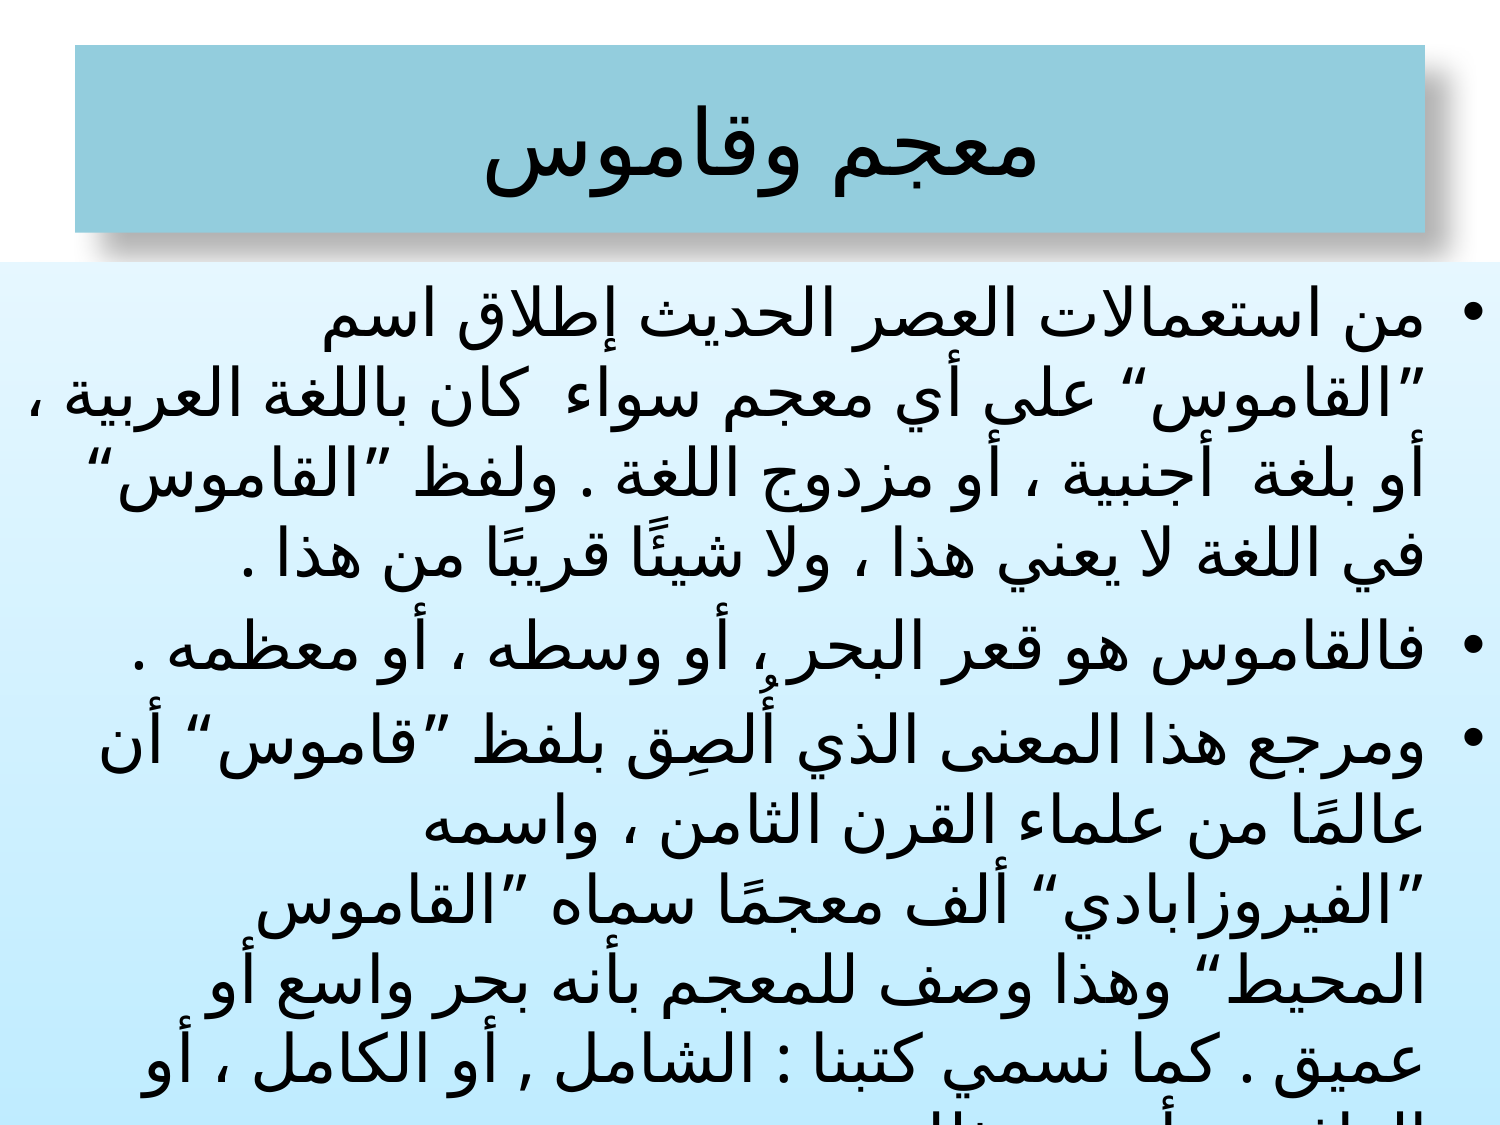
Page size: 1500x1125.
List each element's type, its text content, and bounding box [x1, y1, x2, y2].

title معجم وقاموس [75, 45, 1425, 233]
list من استعمالات العصر الحديث إطلاق اسم ”القاموس“ على أي معجم سواء كان باللغة العربية ، أو بلغة أجنبية ، أو مزدوج اللغة . ولفظ ”القاموس“ في اللغة لا يعني هذا ، ولا شيئًا قريبًا من هذا . فالقاموس هو قعر البحر ، أو وسطه ، أو معظمه . ومرجع هذا المعنى الذي أُلصِق بلفظ ”قاموس“ أن عالمًا من علماء القرن الثامن ، واسمه ”الفيروزابادي“ ألف معجمًا سماه ”القاموس المحيط“ وهذا وصف للمعجم بأنه بحر واسع أو عميق . كما نسمي كتبنا : الشامل , أو الكامل ، أو الوافي .. أو نحو ذلك . [0, 262, 1500, 1125]
